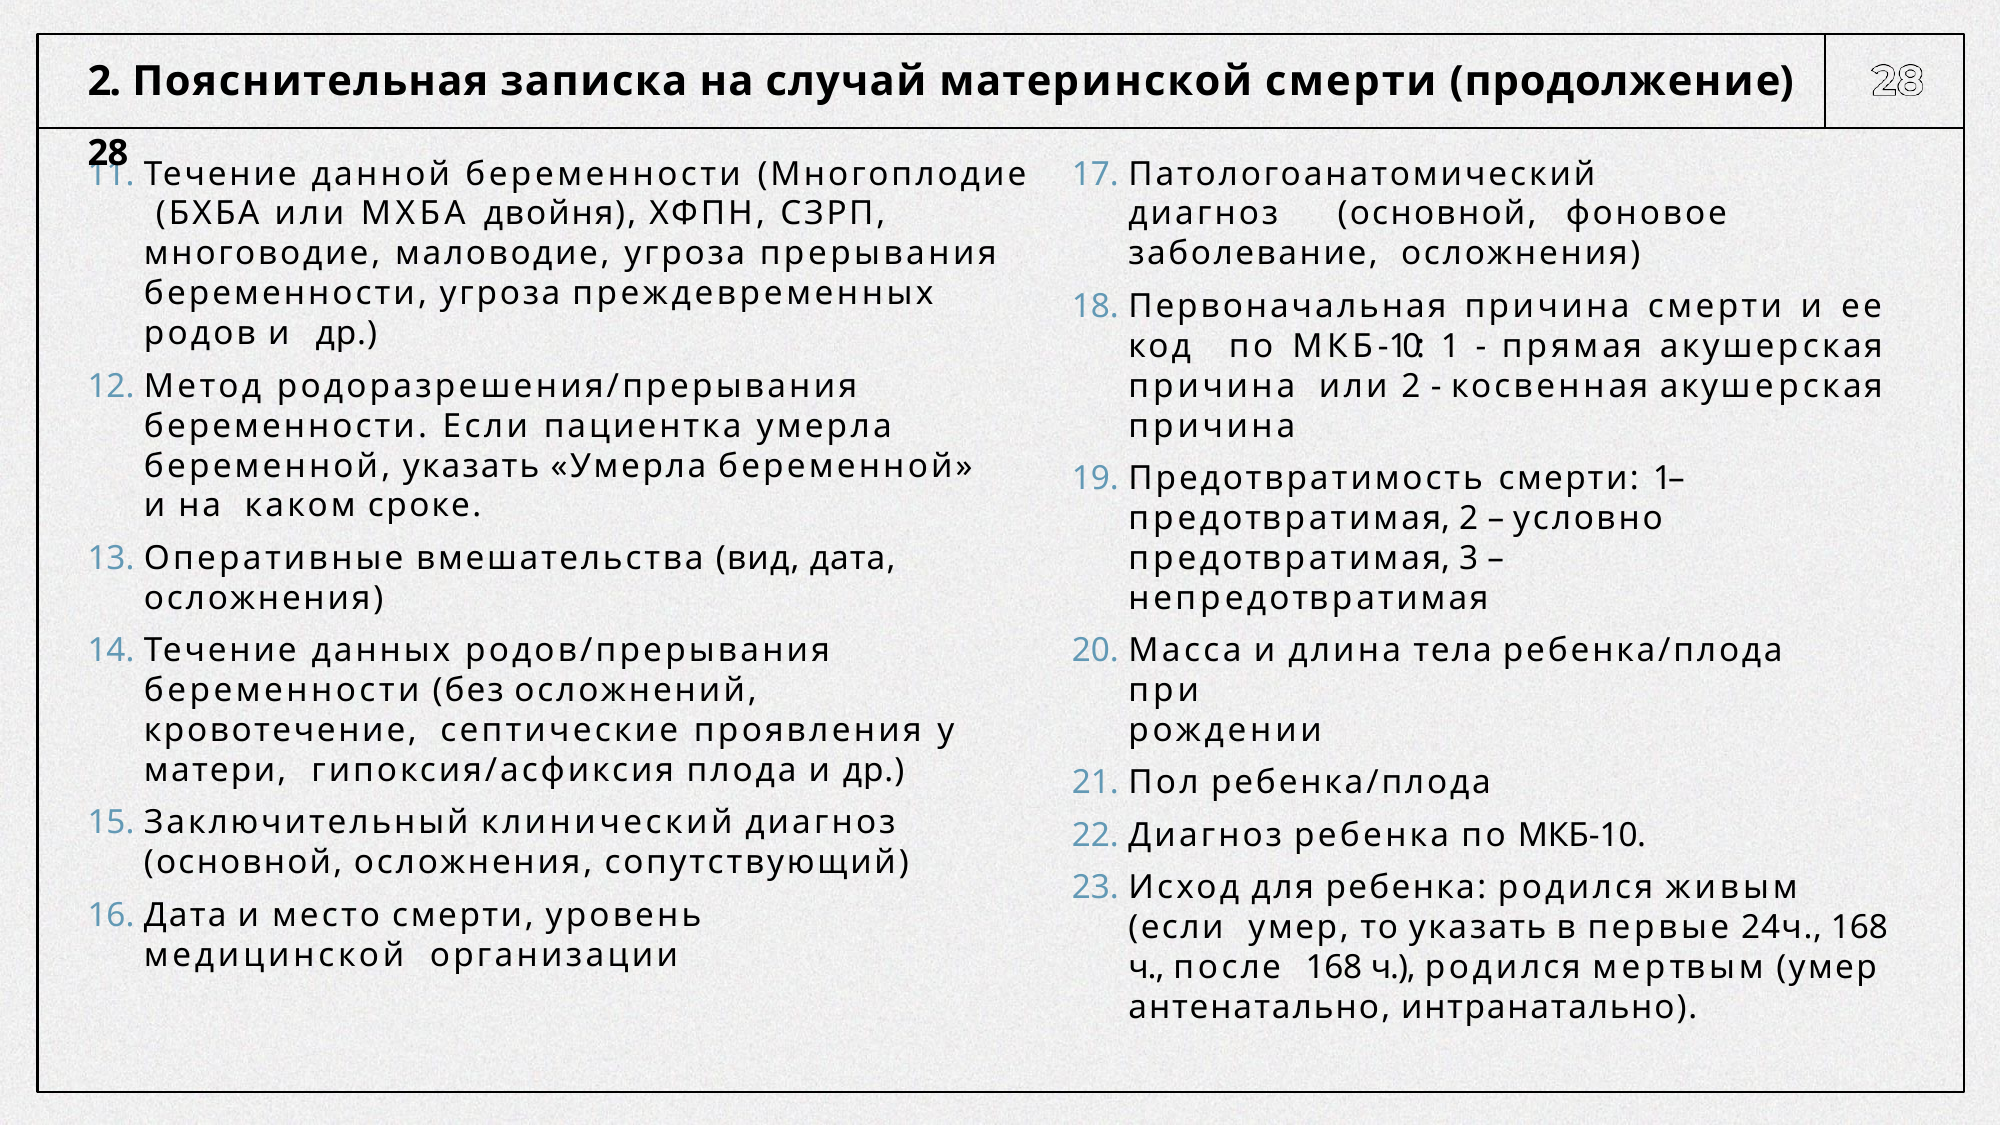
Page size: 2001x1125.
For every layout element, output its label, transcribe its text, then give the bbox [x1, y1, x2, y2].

text_box Течение данной беременности (Многоплодие (БХБА или МХБА двойня), ХФПН, СЗРП, многоводие, маловодие, угроза прерывания беременности, угроза преждевременных родов и др.) Метод родоразрешения/прерывания беременности. Если пациентка умерла беременной, указать «Умерла беременной» и на каком сроке. Оперативные вмешательства (вид, дата, осложнения) Течение данных родов/прерывания беременности (без осложнений, кровотечение, септические проявления у матери, гипоксия/асфиксия плода и др.) Заключительный клинический диагноз (основной, осложнения, сопутствующий) Дата и место смерти, уровень медицинской организации [85, 242, 1037, 973]
title 2. Пояснительная записка на случай материнской смерти (продолжение) 28 [73, 51, 1927, 242]
picture [0, 0, 2000, 1125]
text_box Патологоанатомический диагноз (основной, фоновое заболевание, осложнения) Первоначальная причина смерти и ее код по МКБ-10: 1 - прямая акушерская причина или 2 - косвенная акушерская причина Предотвратимость смерти: 1– предотвратимая, 2 – условно предотвратимая, 3 – непредотвратимая Масса и длина тела ребенка/плода при рождении Пол ребенка/плода Диагноз ребенка по МКБ-10. Исход для ребенка: родился живым (если умер, то указать в первые 24ч., 168 ч., после 168 ч.), родился мертвым (умер антенатально, интранатально). [1069, 242, 1895, 1026]
text_box [37, 34, 1965, 1093]
